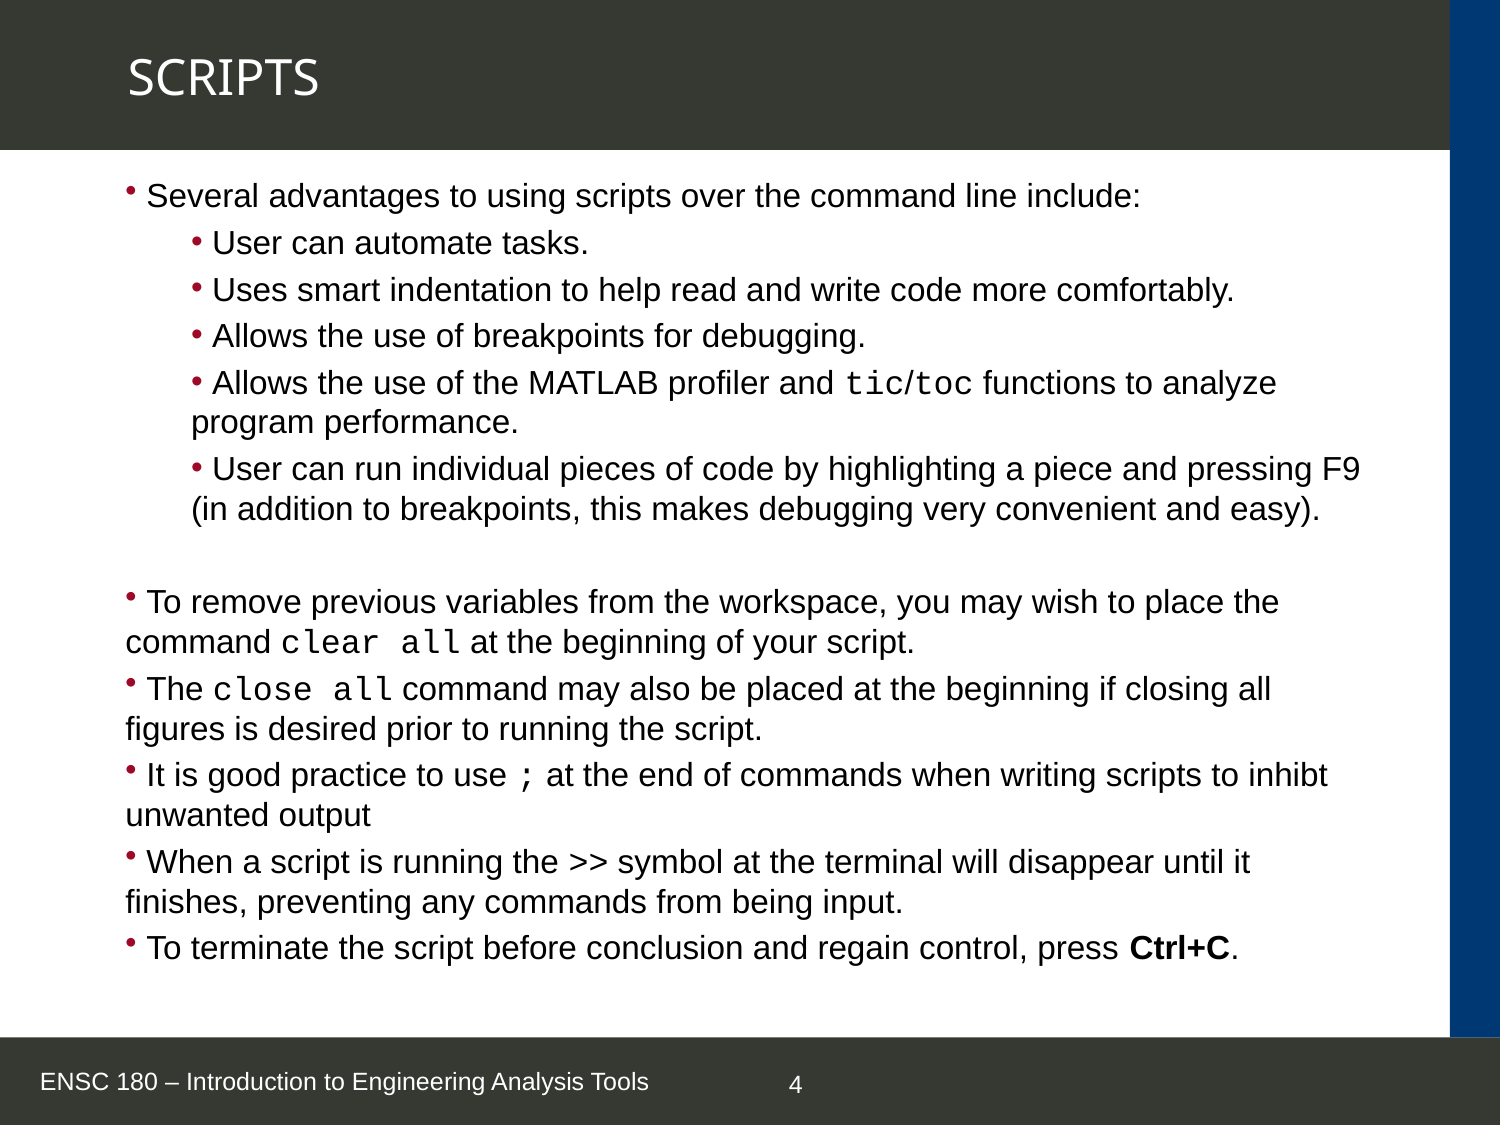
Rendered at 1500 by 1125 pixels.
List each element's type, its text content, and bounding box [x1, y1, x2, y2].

list Several advantages to using scripts over the command line include: User can automate tasks. Uses smart indentation to help read and write code more comfortably. Allows the use of breakpoints for debugging. Allows the use of the MATLAB profiler and tic/toc functions to analyze program performance. User can run individual pieces of code by highlighting a piece and pressing F9 (in addition to breakpoints, this makes debugging very convenient and easy). To remove previous variables from the workspace, you may wish to place the command clear all at the beginning of your script. The close all command may also be placed at the beginning if closing all figures is desired prior to running the script. It is good practice to use ; at the end of commands when writing scripts to inhibt unwanted output When a script is running the >> symbol at the terminal will disappear until it finishes, preventing any commands from being input. To terminate the script before conclusion and regain control, press Ctrl+C. [110, 166, 1386, 1011]
title SCRIPTS [112, 37, 1450, 138]
footer ENSC 180 – Introduction to Engineering Analysis Tools [24, 1057, 740, 1113]
